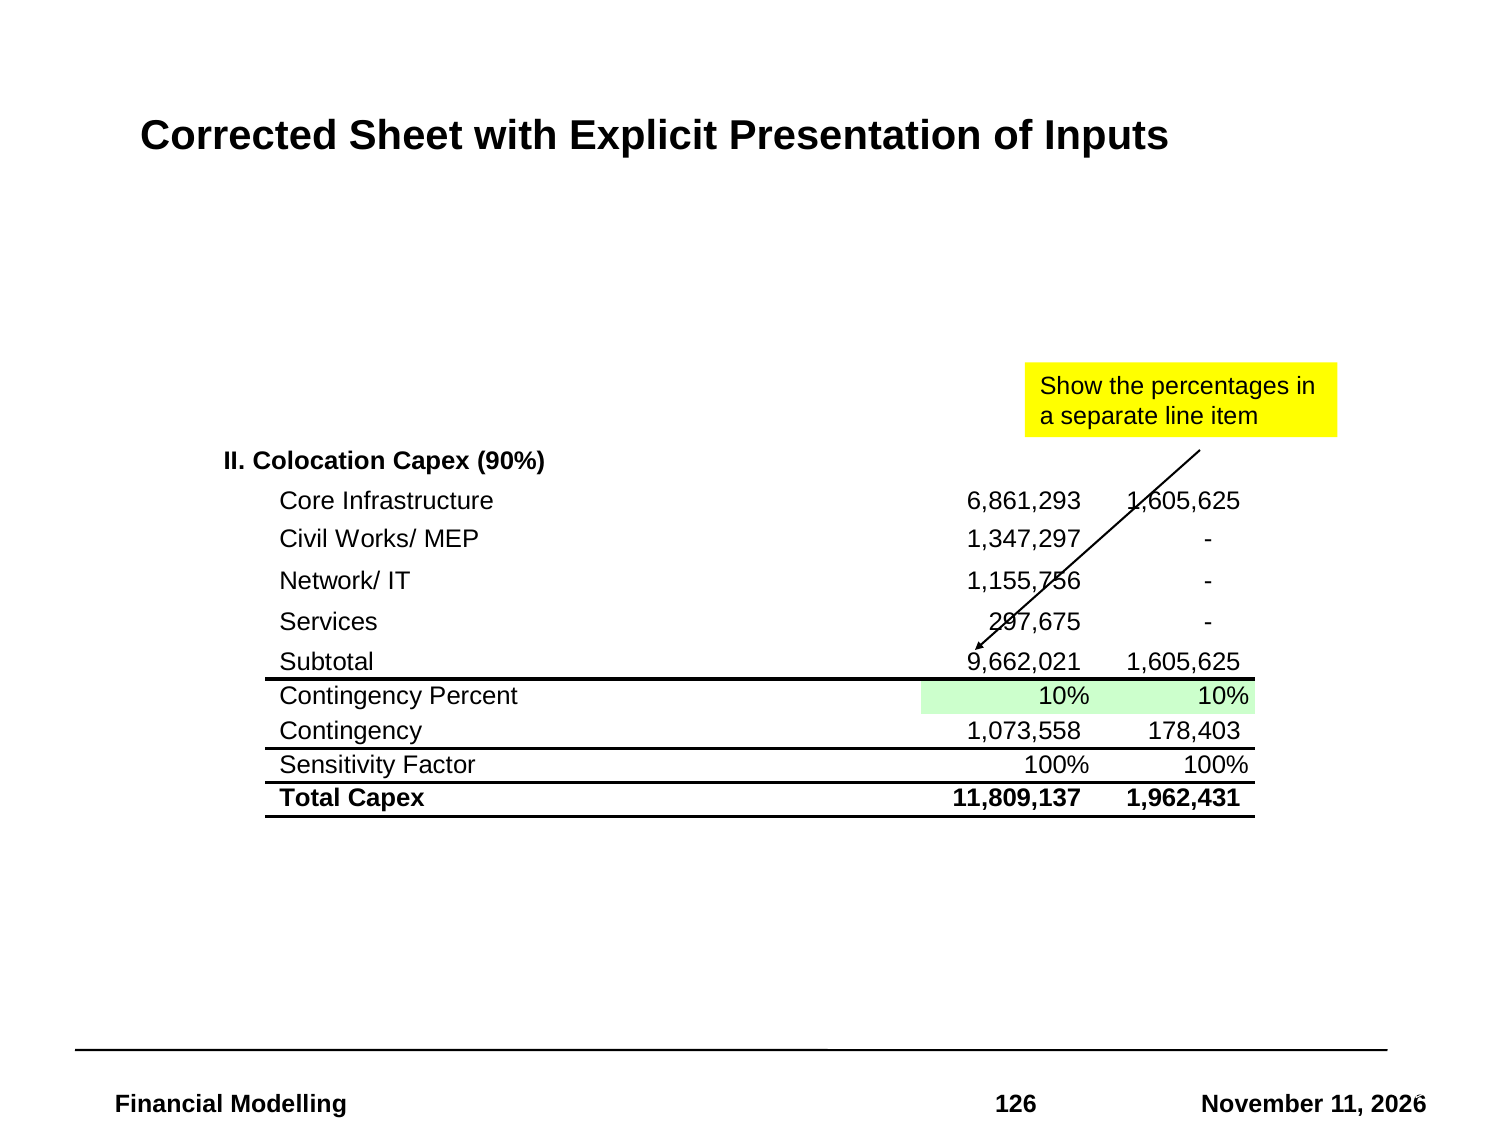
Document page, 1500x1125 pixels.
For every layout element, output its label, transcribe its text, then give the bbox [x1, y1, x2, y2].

title Corrected Sheet with Explicit Presentation of Inputs [124, 99, 1413, 226]
text_box Show the percentages in a separate line item [1024, 362, 1338, 438]
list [207, 440, 1257, 822]
